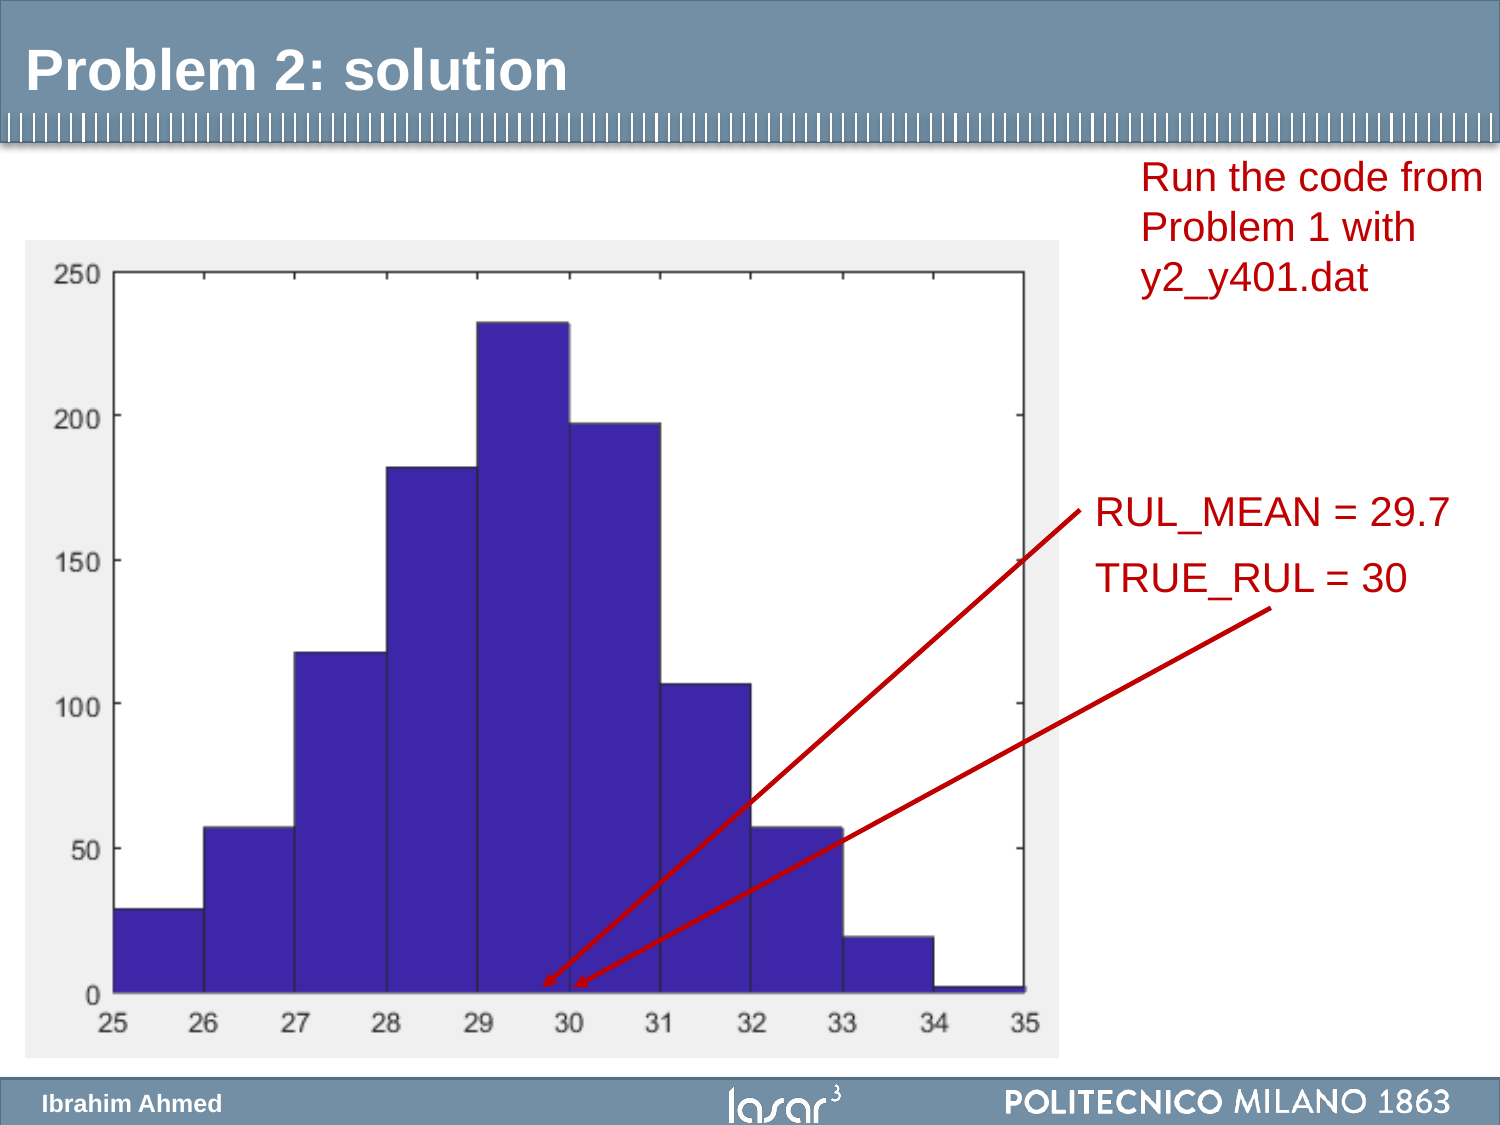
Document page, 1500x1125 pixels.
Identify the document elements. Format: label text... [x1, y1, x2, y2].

text_box RUL_MEAN = 29.7 [1080, 477, 1483, 543]
picture [729, 1084, 841, 1123]
text_box Run the code from Problem 1 with y2_y401.dat [1125, 142, 1500, 308]
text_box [1084, 608, 1272, 988]
text_box TRUE_RUL = 30 [1084, 543, 1462, 608]
title Problem 2: solution [25, 0, 1434, 143]
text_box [541, 509, 1081, 988]
picture [25, 240, 1059, 1058]
picture [0, 1074, 1500, 1125]
